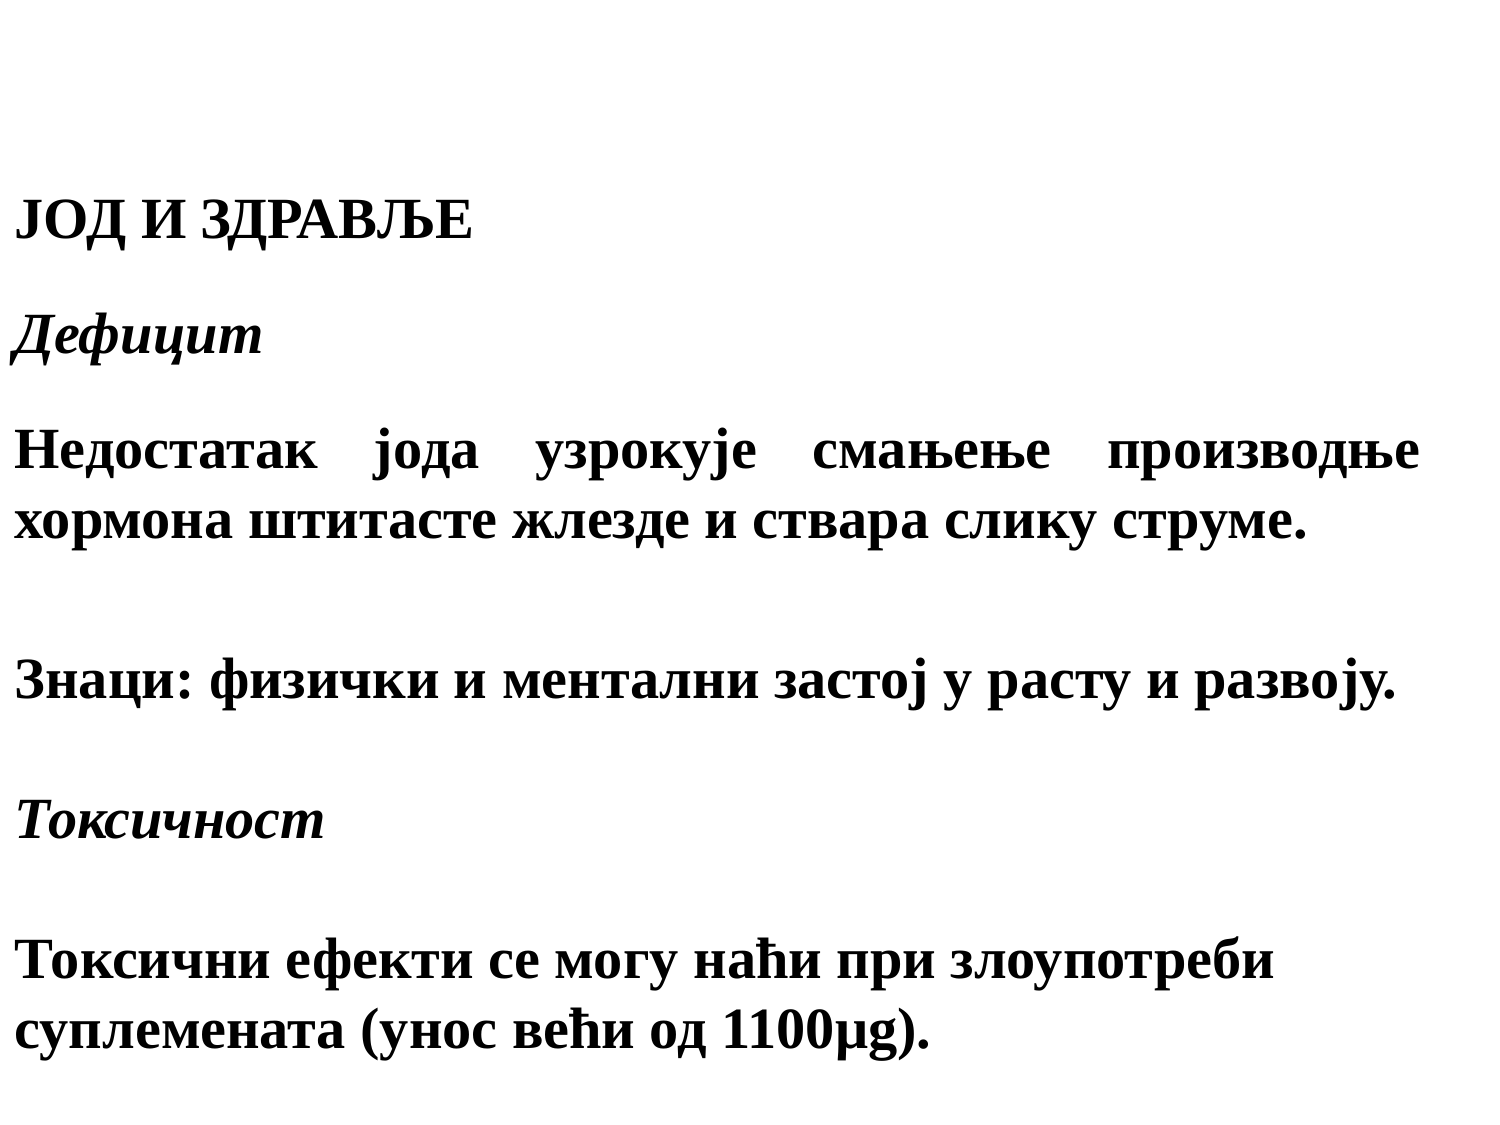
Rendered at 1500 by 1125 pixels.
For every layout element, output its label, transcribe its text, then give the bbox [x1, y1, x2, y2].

text_box ЈОД И ЗДРАВЉЕ Дефицит Недостатак јода узрокује смањење производње хормона штитасте жлезде и ствара слику струме. Знаци: физички и ментални застој у расту и развоју. Токсичност Токсични ефекти се могу наћи при злоупотреби суплемената (унос већи од 1100μg). [0, 172, 1436, 1125]
